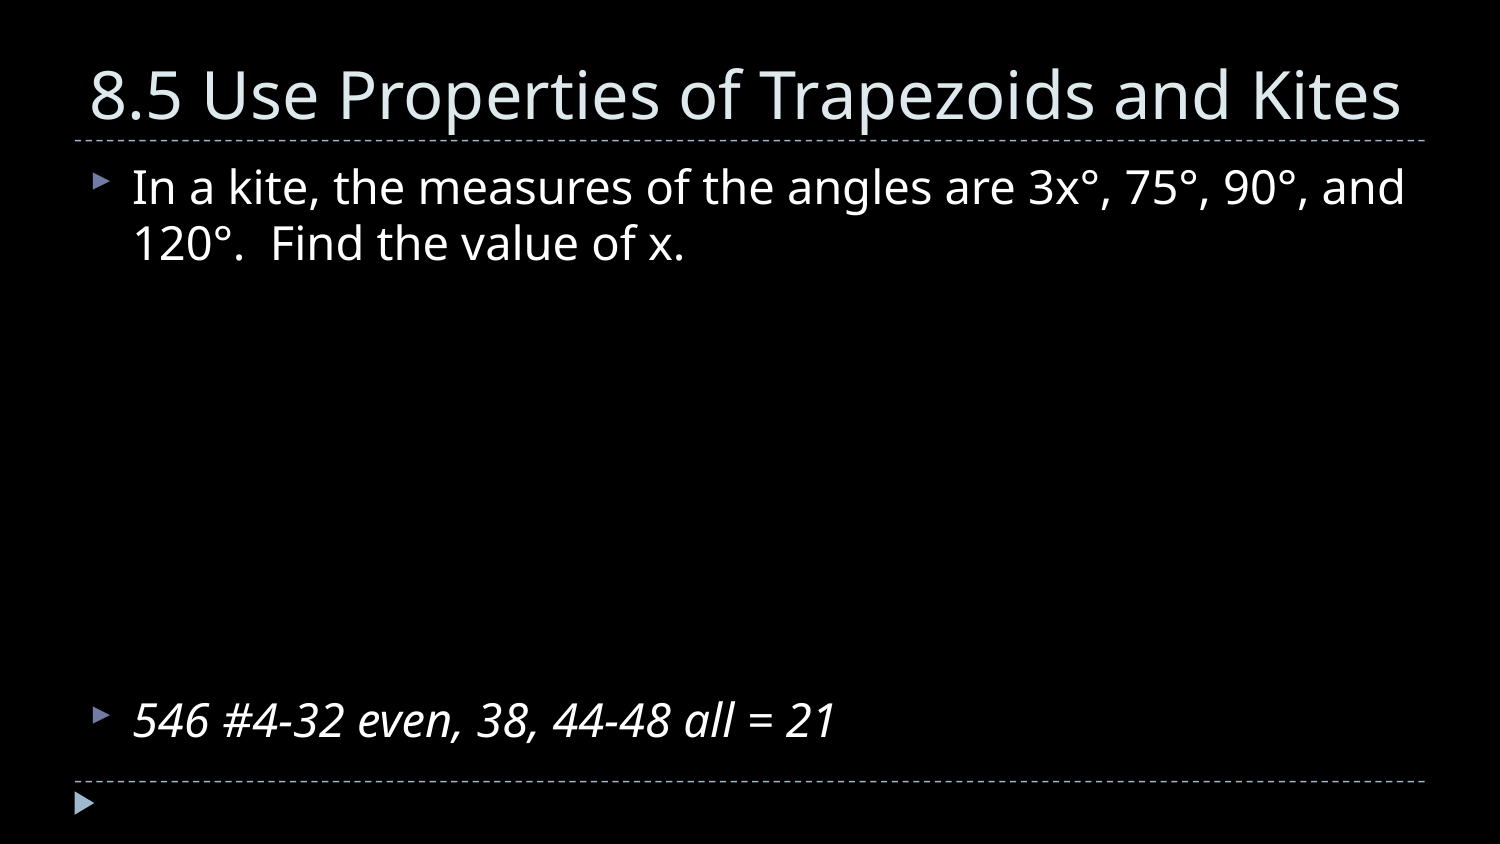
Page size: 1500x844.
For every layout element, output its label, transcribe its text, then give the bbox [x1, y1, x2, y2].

title 8.5 Use Properties of Trapezoids and Kites [75, 18, 1425, 141]
list In a kite, the measures of the angles are 3x°, 75°, 90°, and 120°. Find the value of x. 546 #4-32 even, 38, 44-48 all = 21 [75, 150, 1425, 758]
